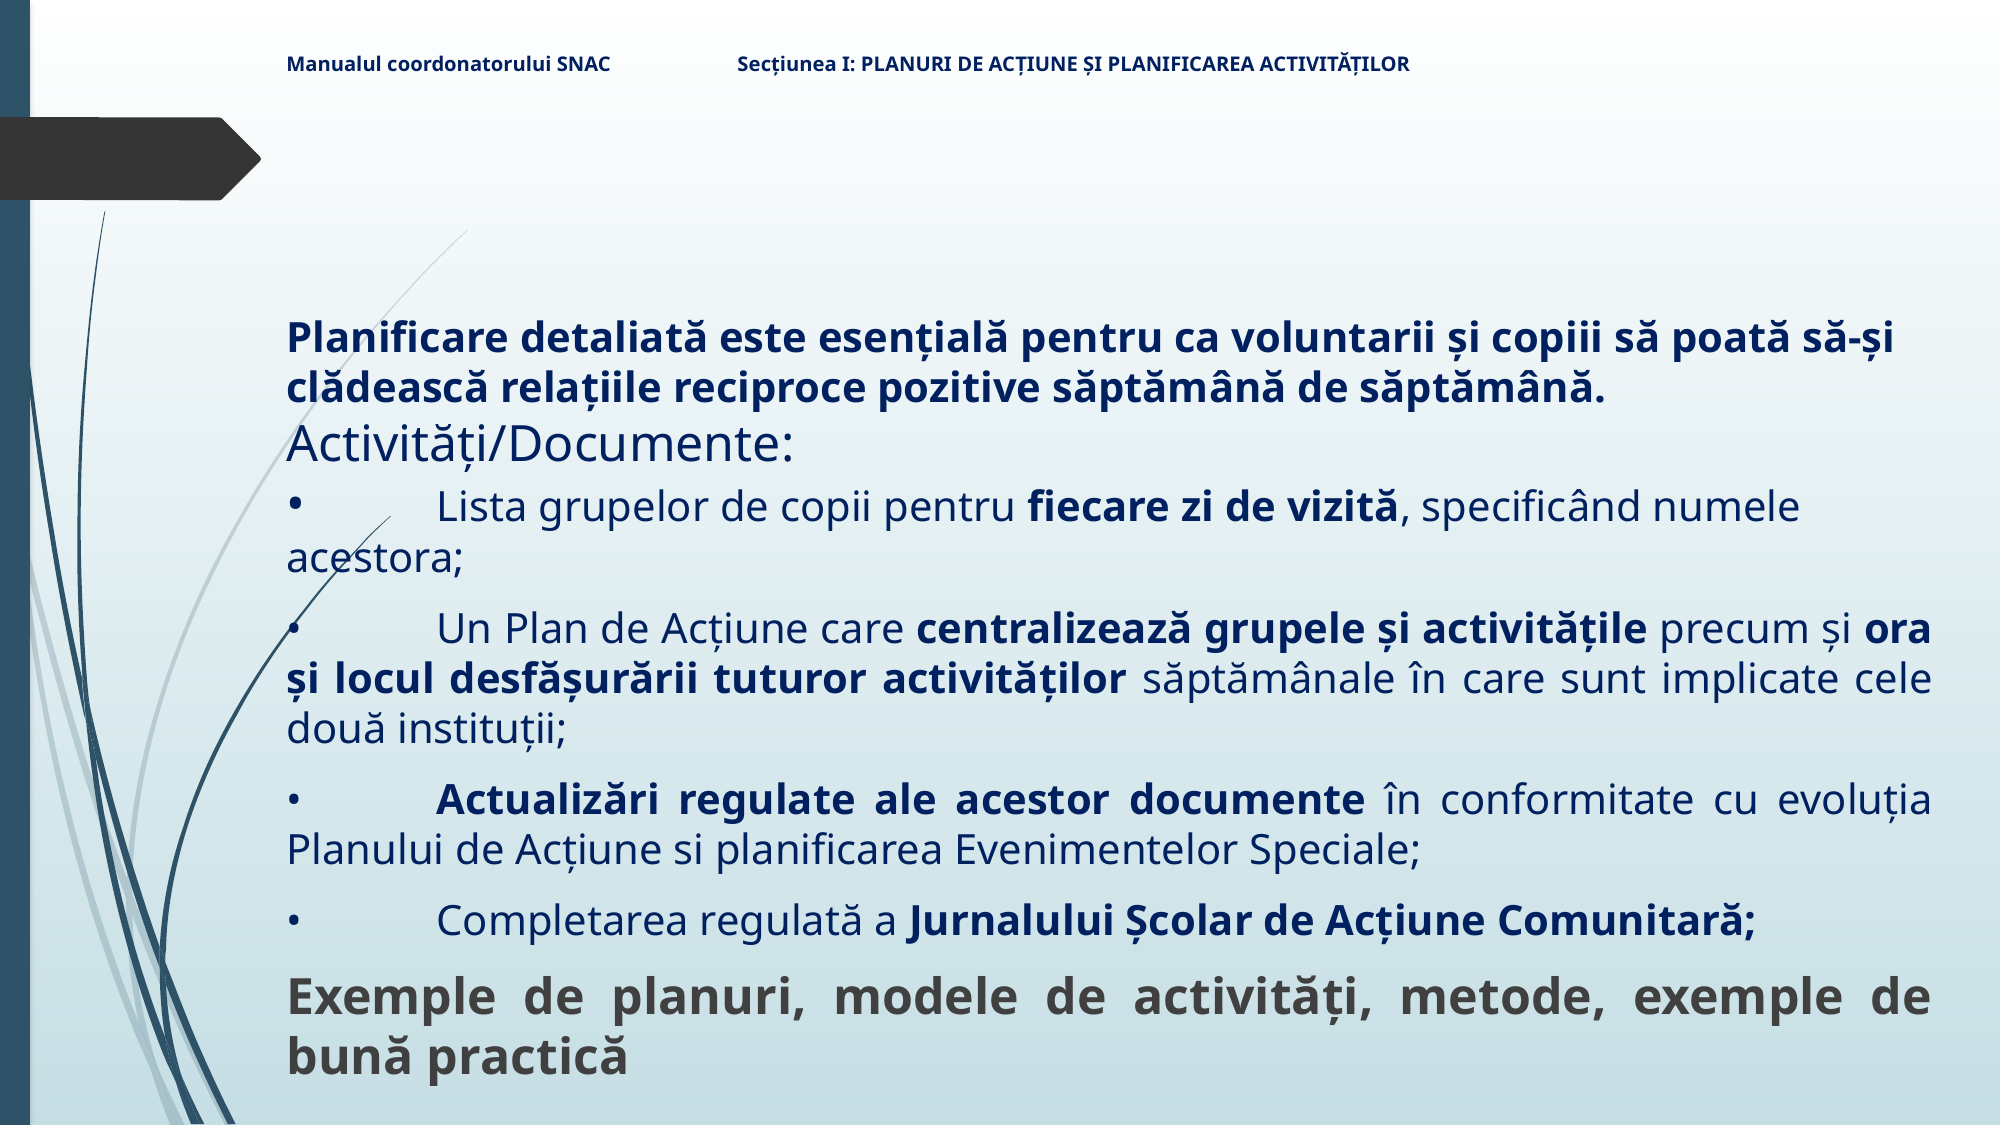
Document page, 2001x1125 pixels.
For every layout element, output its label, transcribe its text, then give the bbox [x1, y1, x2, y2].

list Planificare detaliată este esențială pentru ca voluntarii și copiii să poată să-și clădească relațiile reciproce pozitive săptămână de săptămână. Activități/Documente: • Lista grupelor de copii pentru fiecare zi de vizită, specificând numele acestora; • Un Plan de Acțiune care centralizează grupele și activitățile precum și ora și locul desfășurării tuturor activităților săptămânale în care sunt implicate cele două instituții; • Actualizări regulate ale acestor documente în conformitate cu evoluția Planului de Acțiune si planificarea Evenimentelor Speciale; • Completarea regulată a Jurnalului Școlar de Acțiune Comunitară; Exemple de planuri, modele de activități, metode, exemple de bună practică [271, 303, 1949, 1005]
title Manualul coordonatorului SNAC Secțiunea I: PLANURI DE ACȚIUNE ȘI PLANIFICAREA ACTIVITĂȚILOR [271, 43, 1949, 254]
